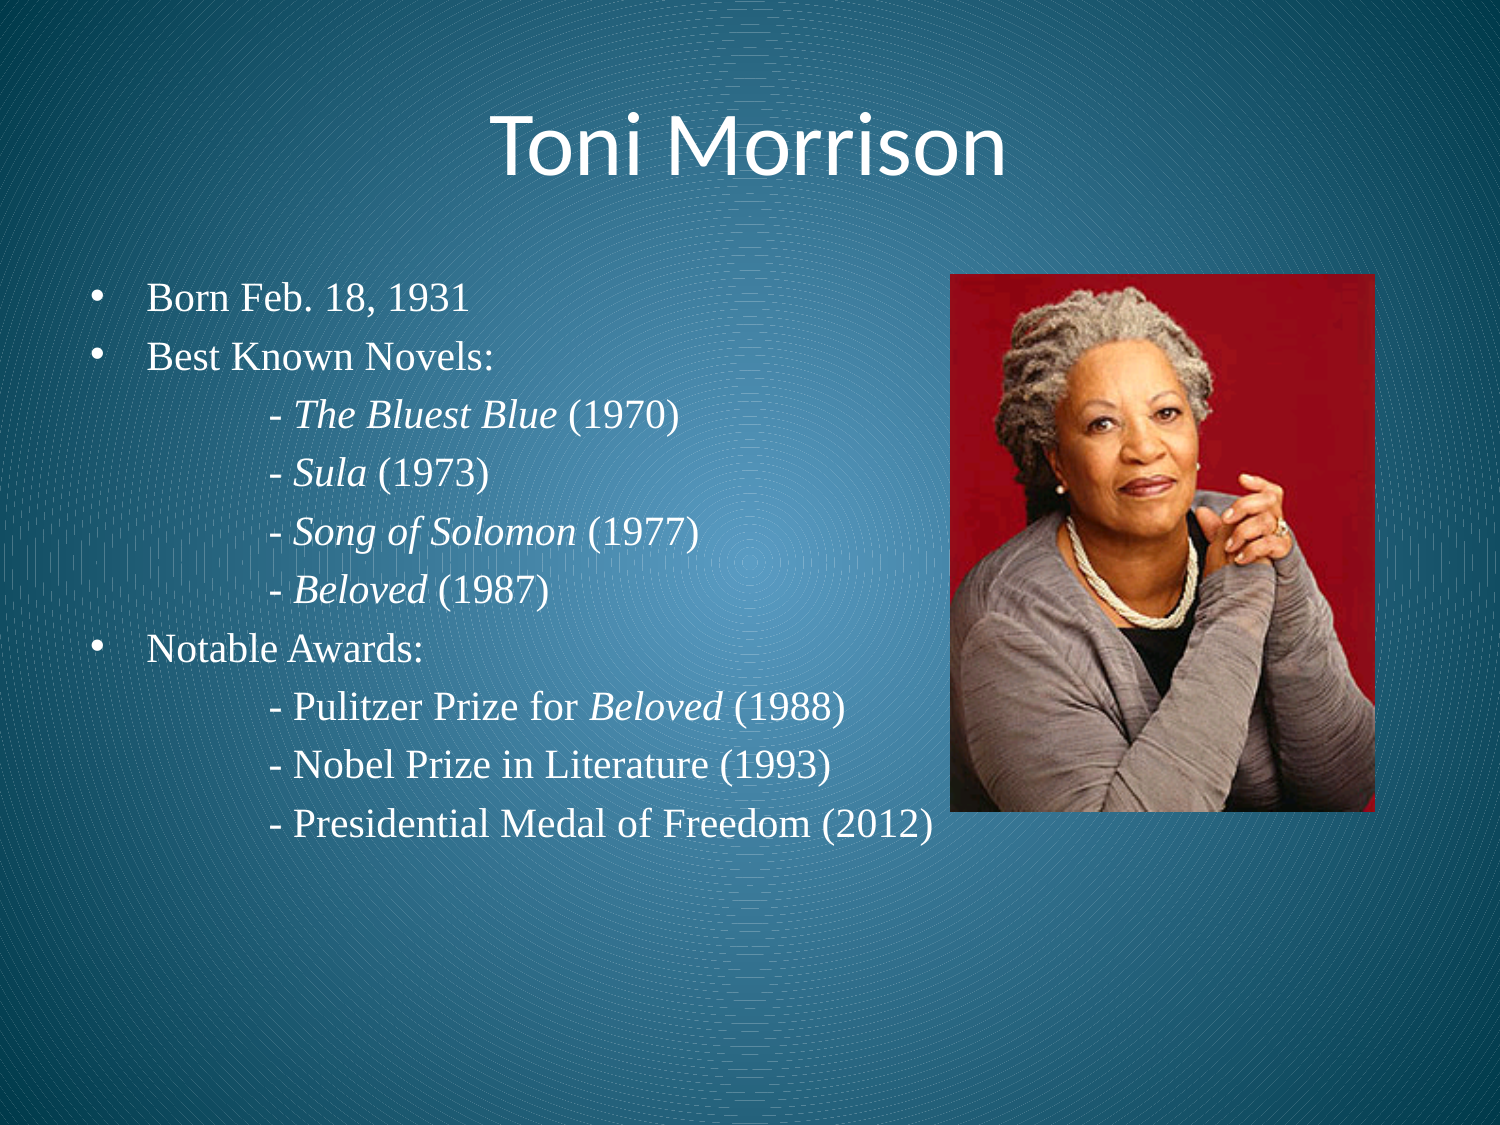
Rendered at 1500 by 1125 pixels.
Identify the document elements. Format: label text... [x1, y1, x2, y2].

title Toni Morrison [75, 45, 1425, 233]
list Born Feb. 18, 1931 Best Known Novels: - The Bluest Blue (1970) - Sula (1973) - Song of Solomon (1977) - Beloved (1987) Notable Awards: - Pulitzer Prize for Beloved (1988) - Nobel Prize in Literature (1993) - Presidential Medal of Freedom (2012) [75, 262, 1425, 1005]
picture [949, 274, 1376, 812]
